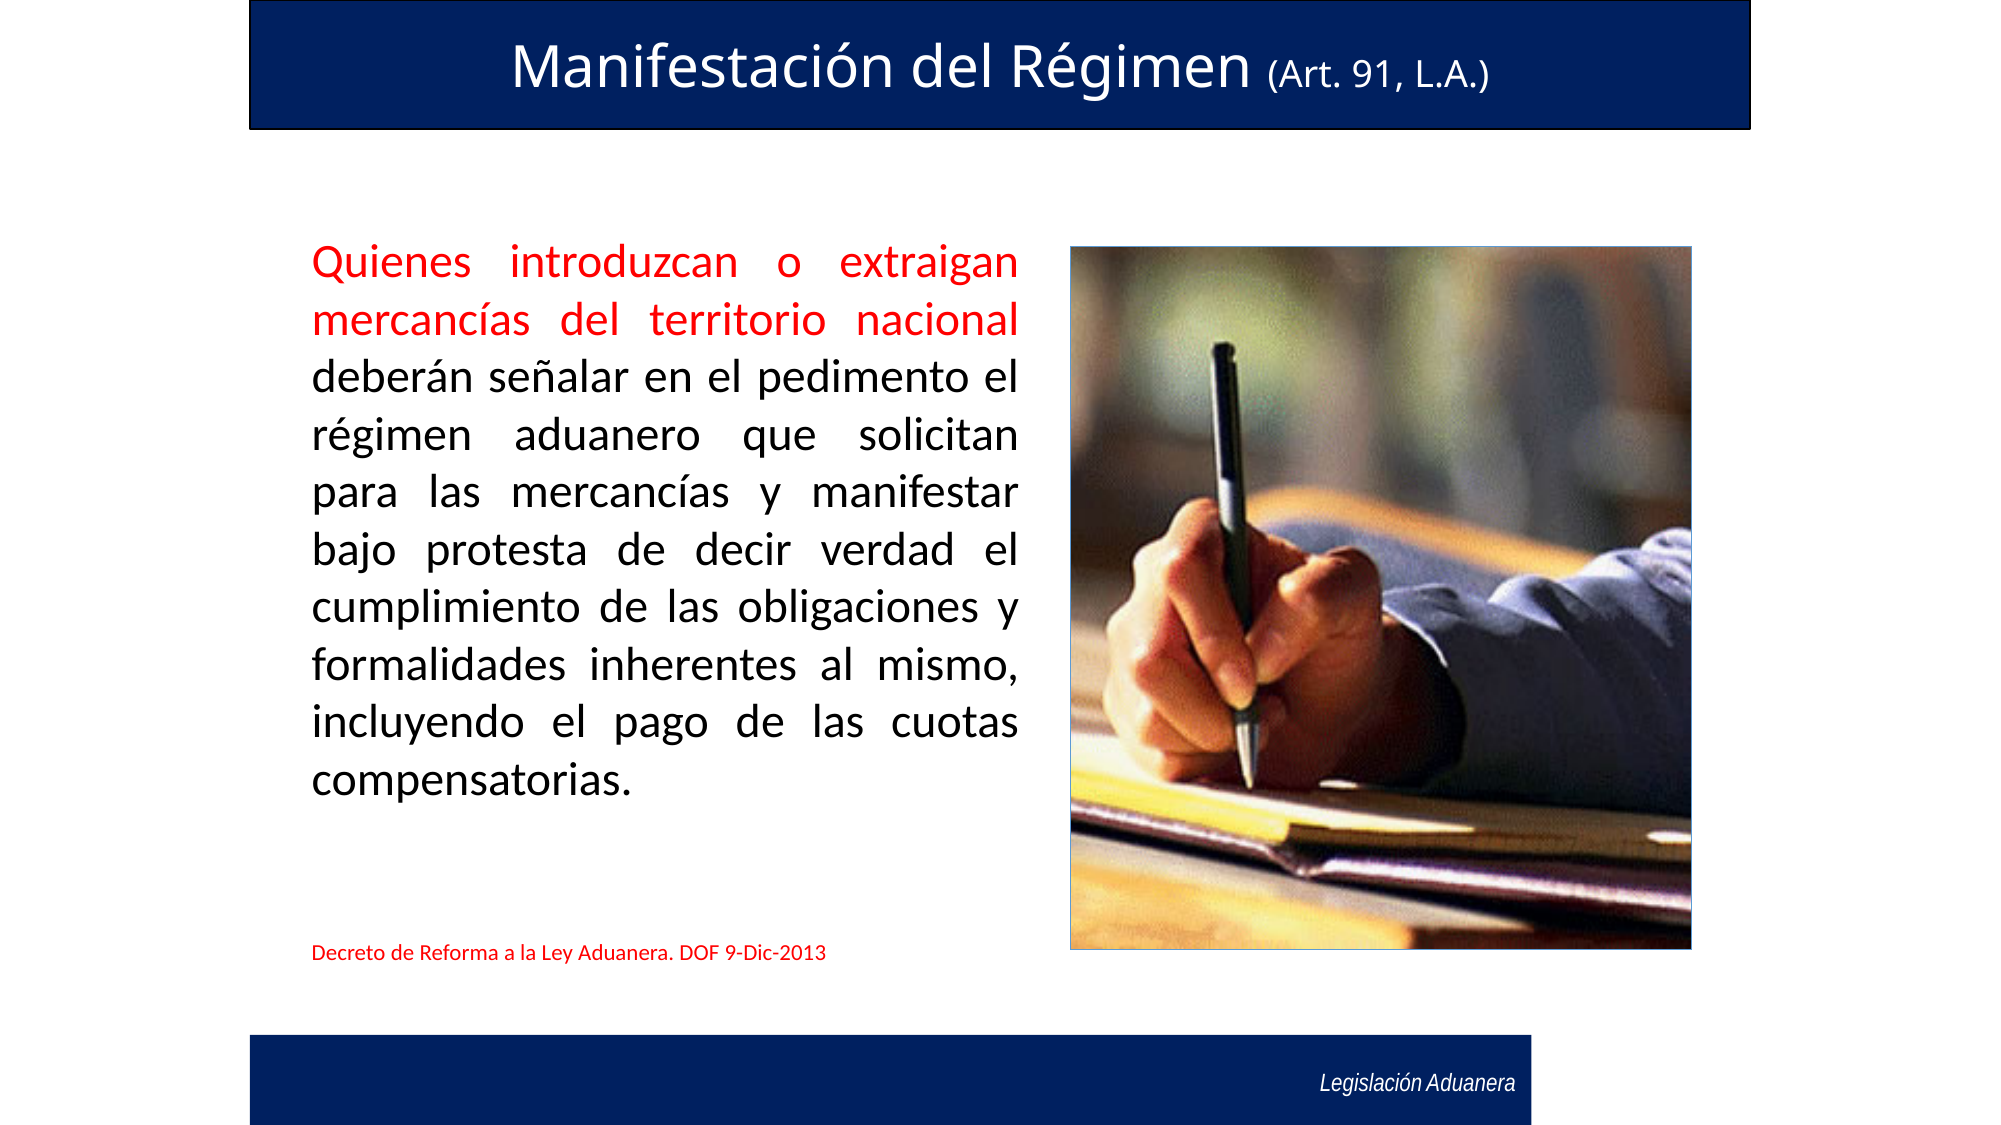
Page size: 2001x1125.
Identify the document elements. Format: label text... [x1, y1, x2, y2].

text_box Legislación Aduanera [249, 1034, 1532, 1125]
text_box Decreto de Reforma a la Ley Aduanera. DOF 9-Dic-2013 [296, 929, 1024, 972]
text_box Quienes introduzcan o extraigan mercancías del territorio nacional deberán señalar en el pedimento el régimen aduanero que solicitan para las mercancías y manifestar bajo protesta de decir verdad el cumplimiento de las obligaciones y formalidades inherentes al mismo, incluyendo el pago de las cuotas compensatorias. [296, 222, 1036, 812]
text_box Manifestación del Régimen (Art. 91, L.A.) [249, 0, 1750, 129]
picture [1070, 245, 1692, 950]
